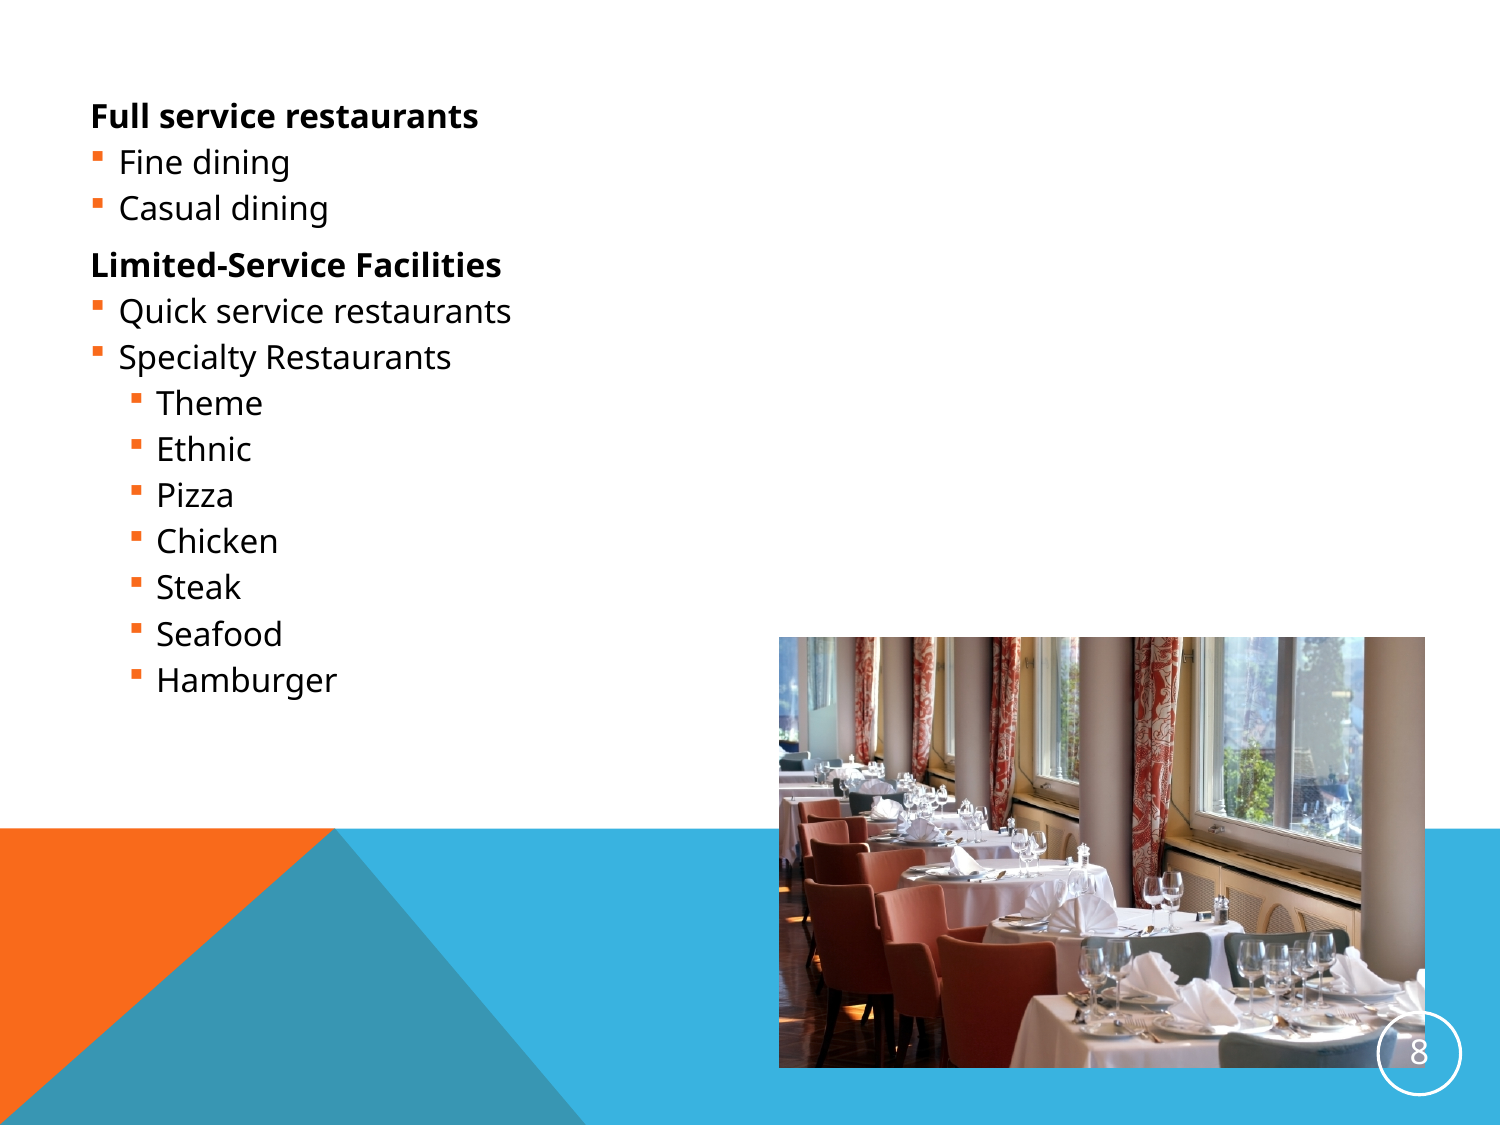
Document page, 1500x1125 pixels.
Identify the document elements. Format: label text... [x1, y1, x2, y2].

slide_number 8 [1383, 1012, 1463, 1097]
picture [778, 637, 1426, 1068]
list Full service restaurants Fine dining Casual dining Limited-Service Facilities Quick service restaurants Specialty Restaurants Theme Ethnic Pizza Chicken Steak Seafood Hamburger [75, 87, 1425, 1005]
